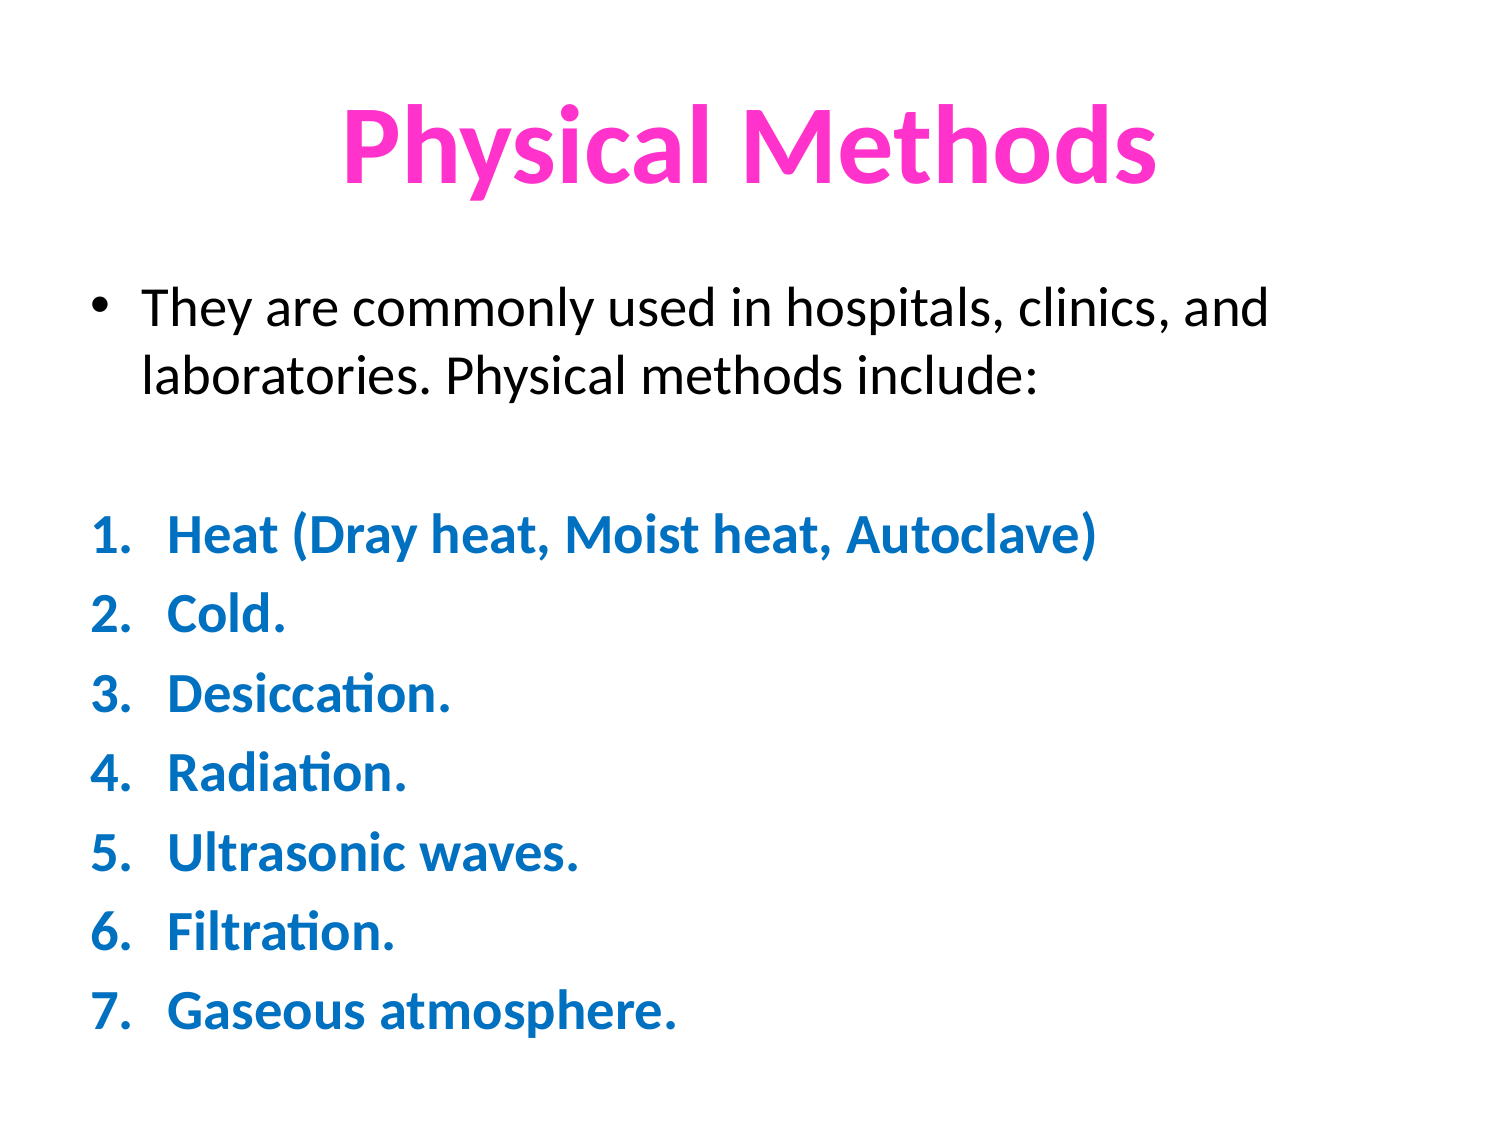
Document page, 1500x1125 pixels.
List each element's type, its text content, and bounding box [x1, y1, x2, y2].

title Physical Methods [75, 45, 1425, 233]
list They are commonly used in hospitals, clinics, and laboratories. Physical methods include: Heat (Dray heat, Moist heat, Autoclave) Cold. Desiccation. Radiation. Ultrasonic waves. Filtration. Gaseous atmosphere. [75, 262, 1425, 1055]
